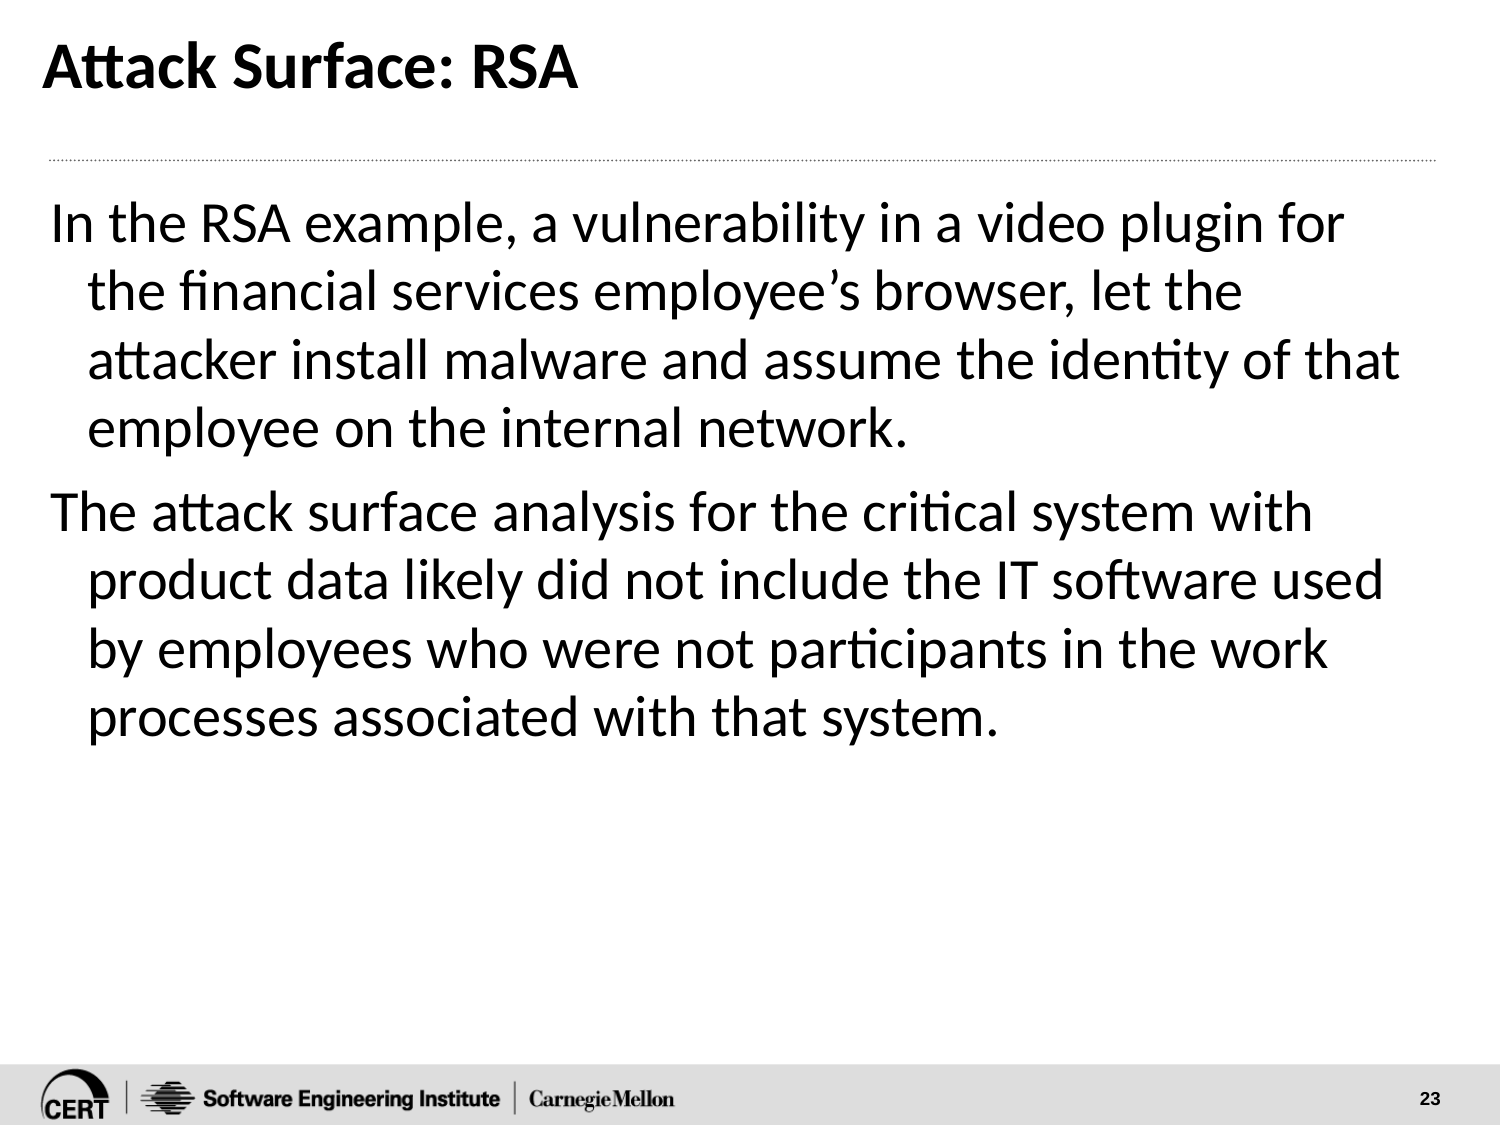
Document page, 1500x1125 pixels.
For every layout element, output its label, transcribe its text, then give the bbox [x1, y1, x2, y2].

list In the RSA example, a vulnerability in a video plugin for the financial services employee’s browser, let the attacker install malware and assume the identity of that employee on the internal network. The attack surface analysis for the critical system with product data likely did not include the IT software used by employees who were not participants in the work processes associated with that system. [49, 187, 1438, 1001]
picture [24, 1065, 688, 1125]
title Attack Surface: RSA [42, 37, 1434, 155]
